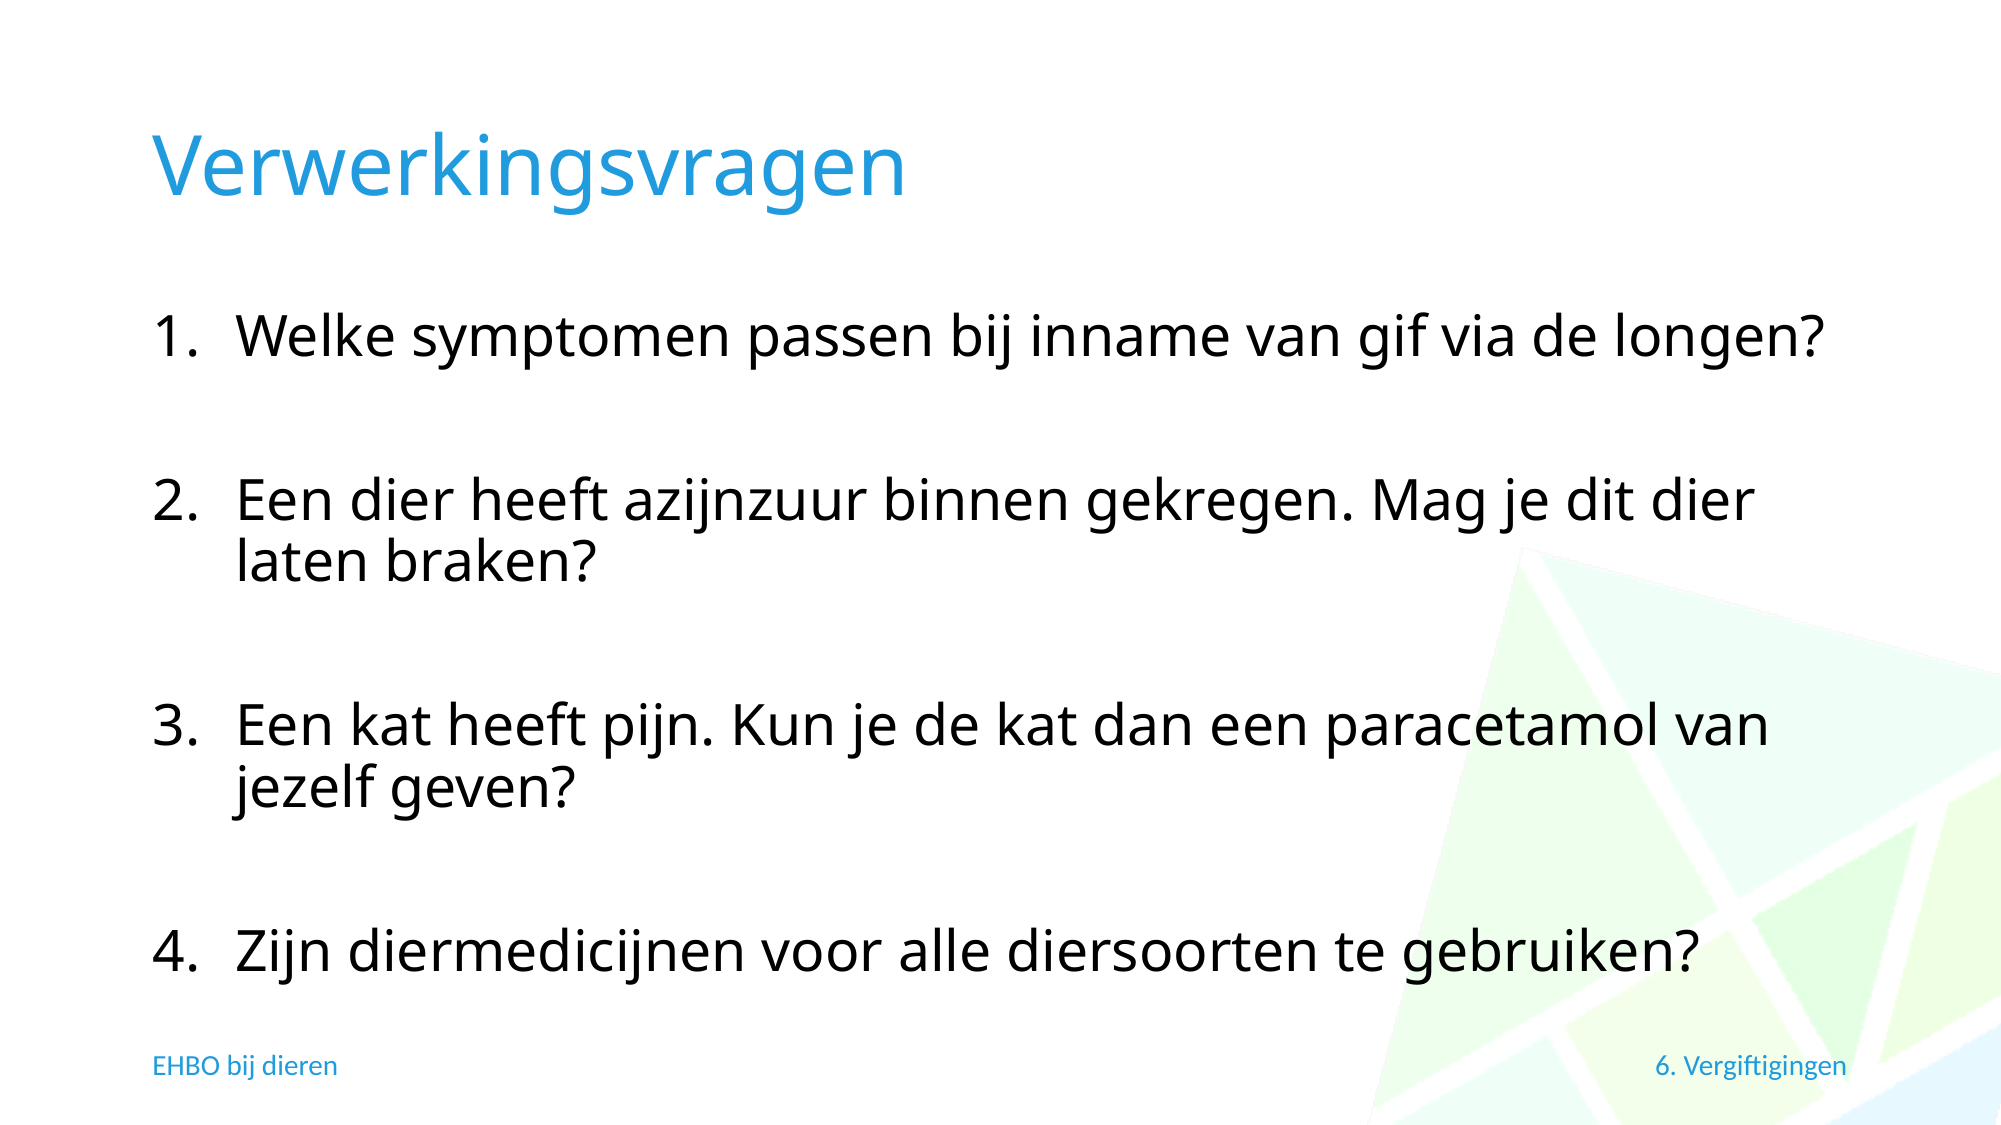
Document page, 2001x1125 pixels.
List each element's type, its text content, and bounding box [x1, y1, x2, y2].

list EHBO bij dieren [137, 1042, 588, 1103]
list 6. Vergiftigingen [1412, 1042, 1863, 1103]
title Verwerkingsvragen [137, 59, 1863, 278]
list Welke symptomen passen bij inname van gif via de longen? Een dier heeft azijnzuur binnen gekregen. Mag je dit dier laten braken? Een kat heeft pijn. Kun je de kat dan een paracetamol van jezelf geven? Zijn diermedicijnen voor alle diersoorten te gebruiken? [137, 299, 1863, 1014]
